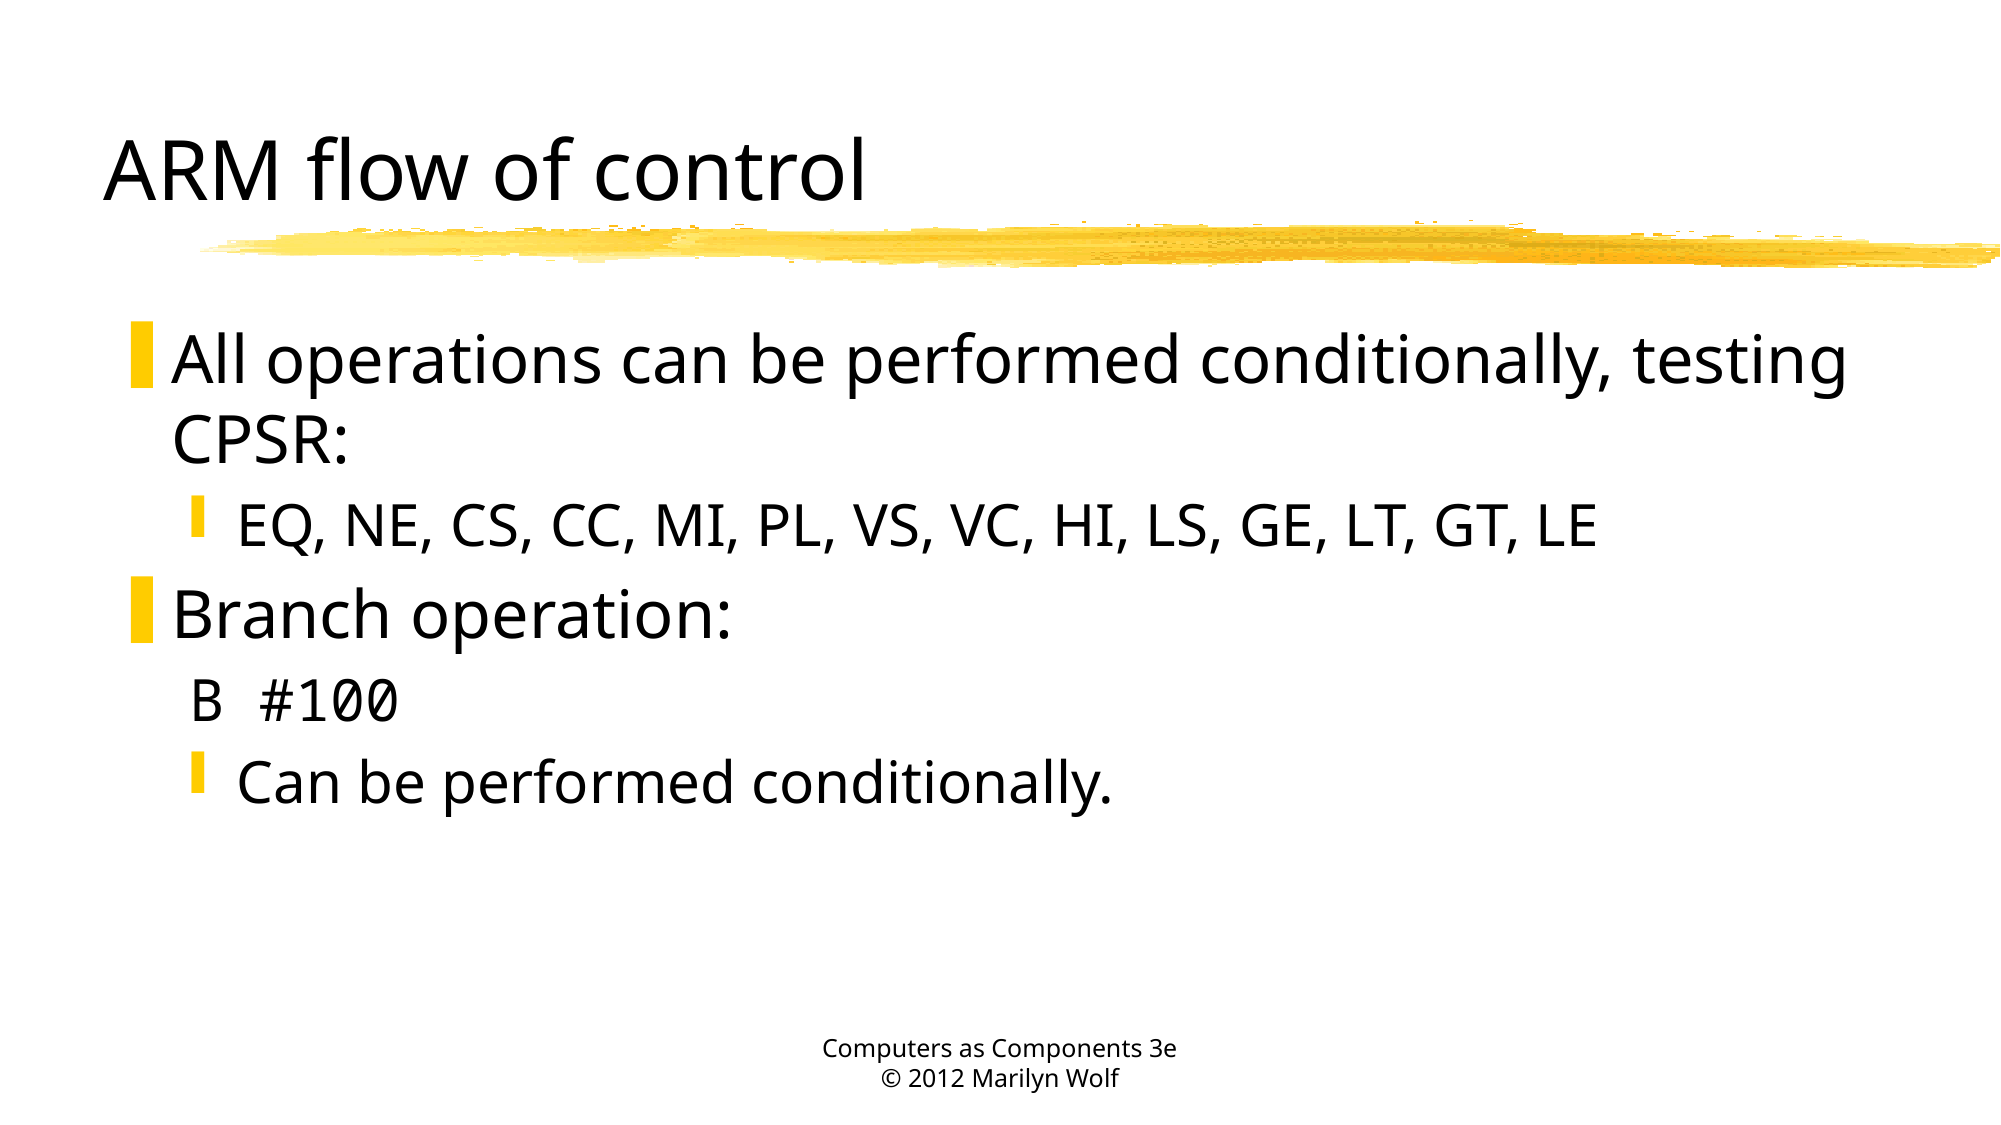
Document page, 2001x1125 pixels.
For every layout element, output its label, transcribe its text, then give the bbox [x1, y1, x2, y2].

list All operations can be performed conditionally, testing CPSR: EQ, NE, CS, CC, MI, PL, VS, VC, HI, LS, GE, LT, GT, LE Branch operation: B #100 Can be performed conditionally. [99, 309, 1890, 994]
title ARM flow of control [88, 37, 1790, 226]
picture [200, 215, 2000, 279]
